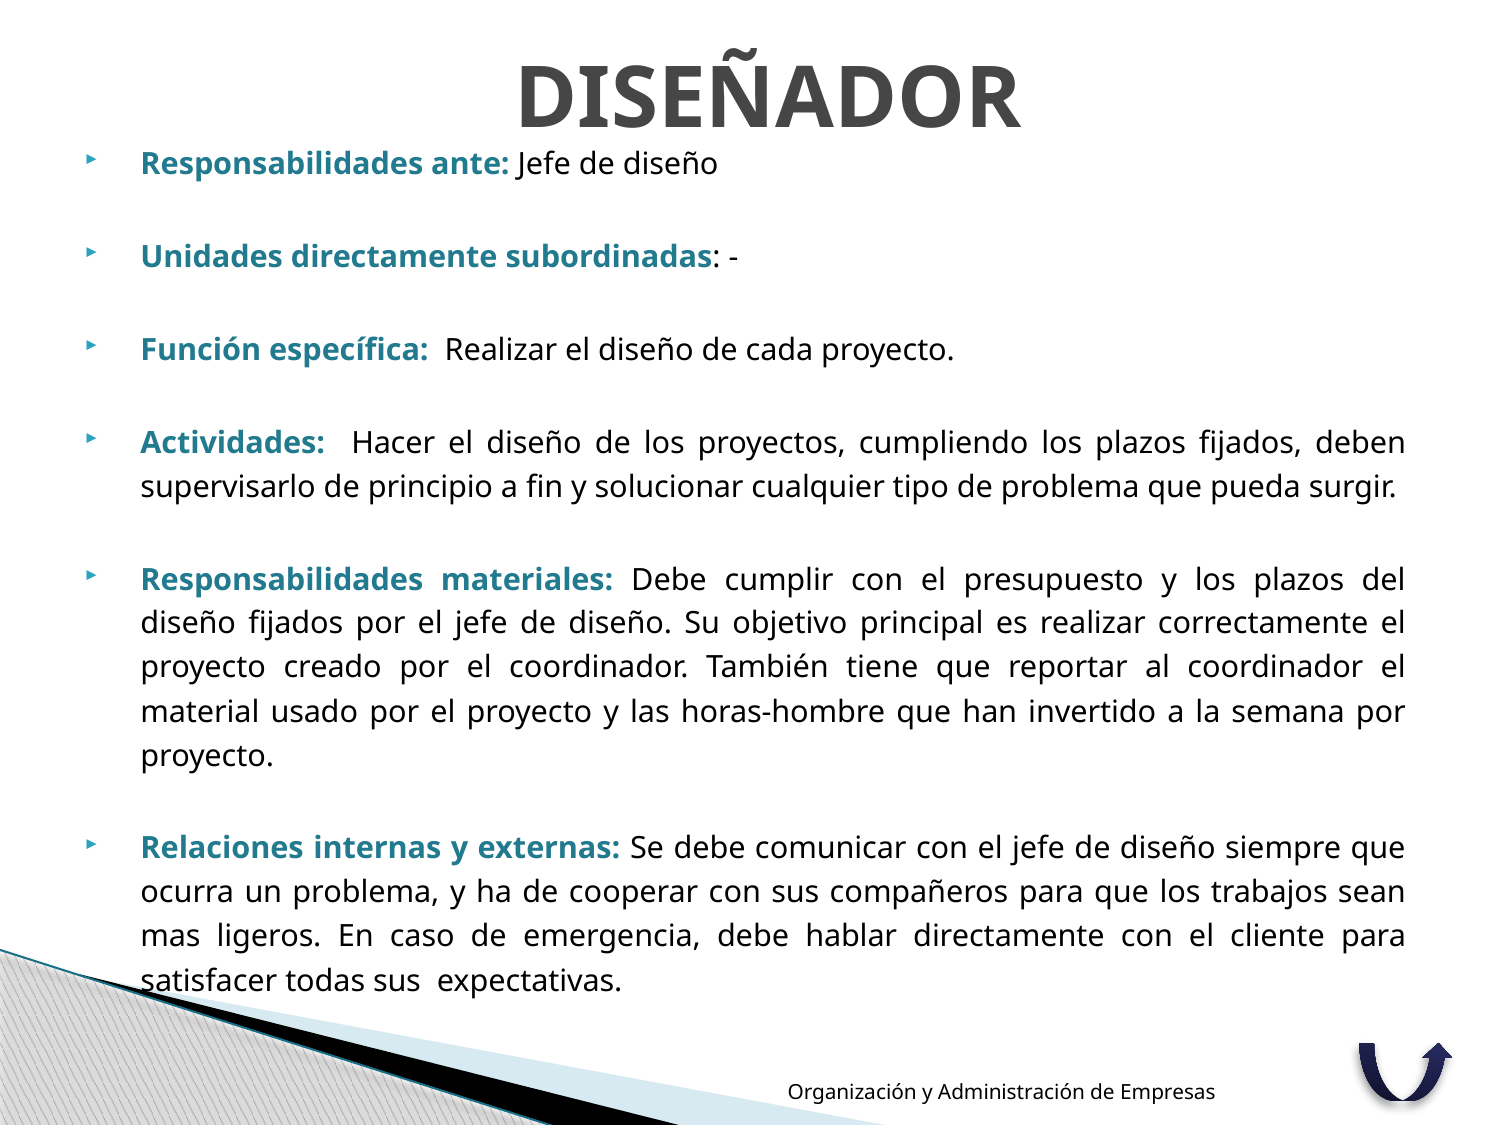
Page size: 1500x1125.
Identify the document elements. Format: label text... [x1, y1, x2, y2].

list Responsabilidades ante: Jefe de diseño Unidades directamente subordinadas: - Función específica: Realizar el diseño de cada proyecto. Actividades: Hacer el diseño de los proyectos, cumpliendo los plazos fijados, deben supervisarlo de principio a fin y solucionar cualquier tipo de problema que pueda surgir. Responsabilidades materiales: Debe cumplir con el presupuesto y los plazos del diseño fijados por el jefe de diseño. Su objetivo principal es realizar correctamente el proyecto creado por el coordinador. También tiene que reportar al coordinador el material usado por el proyecto y las horas-hombre que han invertido a la semana por proyecto. Relaciones internas y externas: Se debe comunicar con el jefe de diseño siempre que ocurra un problema, y ha de cooperar con sus compañeros para que los trabajos sean mas ligeros. En caso de emergencia, debe hablar directamente con el cliente para satisfacer todas sus expectativas. [70, 128, 1421, 1043]
title DISEÑADOR [93, 0, 1444, 188]
footer Organización y Administración de Empresas [718, 1051, 1231, 1112]
text_box [1359, 1042, 1452, 1102]
